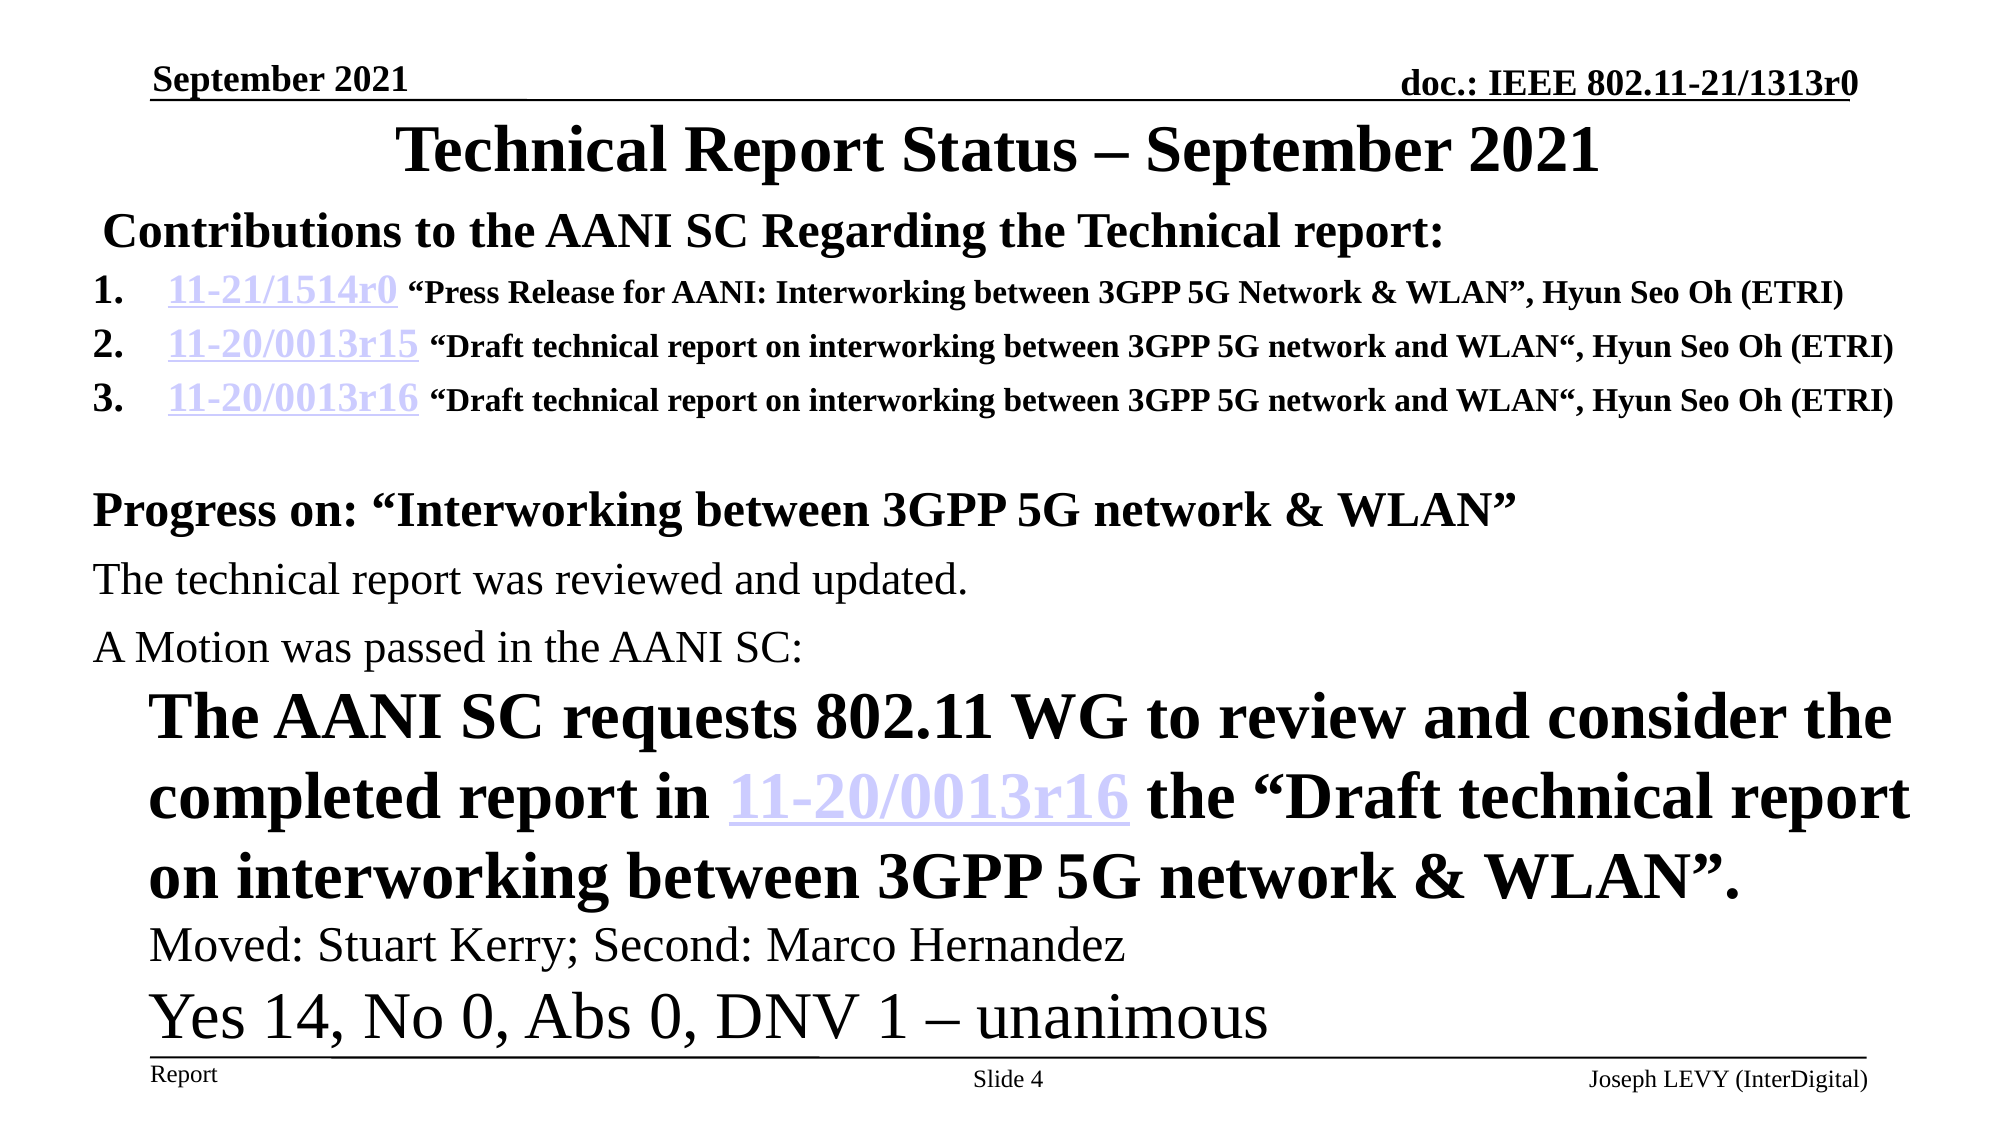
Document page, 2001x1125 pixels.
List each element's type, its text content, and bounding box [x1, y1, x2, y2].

title Technical Report Status – September 2021 [362, 101, 1638, 188]
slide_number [152, 54, 563, 100]
list Contributions to the AANI SC Regarding the Technical report: 11-21/1514r0 “Press Release for AANI: Interworking between 3GPP 5G Network & WLAN”, Hyun Seo Oh (ETRI) 11-20/0013r15 “Draft technical report on interworking between 3GPP 5G network and WLAN“, Hyun Seo Oh (ETRI) 11-20/0013r16 “Draft technical report on interworking between 3GPP 5G network and WLAN“, Hyun Seo Oh (ETRI) Progress on: “Interworking between 3GPP 5G network & WLAN” The technical report was reviewed and updated. A Motion was passed in the AANI SC: The AANI SC requests 802.11 WG to review and consider the completed report in 11-20/0013r16 the “Draft technical report on interworking between 3GPP 5G network & WLAN”. Moved: Stuart Kerry; Second: Marco Hernandez Yes 14, No 0, Abs 0, DNV 1 – unanimous [77, 189, 1940, 1065]
footer Joseph LEVY (InterDigital) [1171, 1061, 1869, 1093]
slide_number Slide 4 [950, 1061, 1067, 1123]
